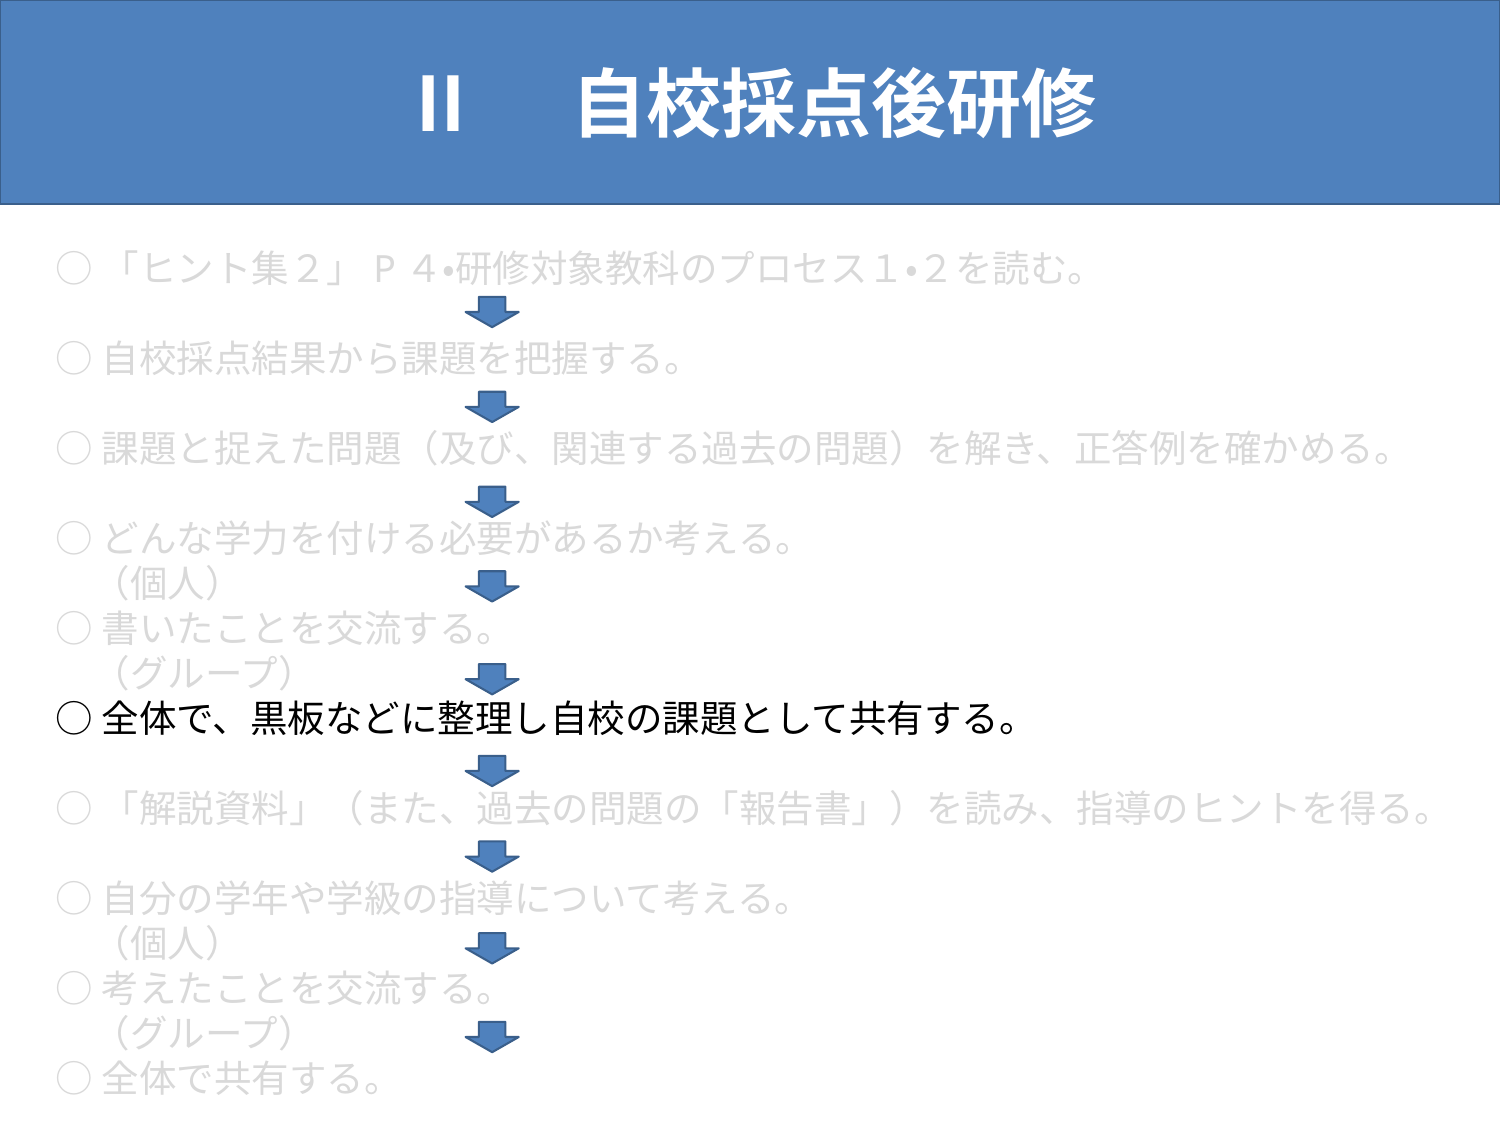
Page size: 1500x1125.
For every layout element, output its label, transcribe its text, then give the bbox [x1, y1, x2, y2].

text_box [464, 1020, 520, 1054]
text_box [464, 485, 520, 518]
text_box ○「ヒント集２」P４・研修対象教科のプロセス１・２を読む。 ○自校採点結果から課題を把握する。 ○課題と捉えた問題（及び、関連する過去の問題）を解き、正答例を確かめる。 ○どんな学力を付ける必要があるか考える。 （個人） ○書いたことを交流する。 （グループ） ○全体で、黒板などに整理し自校の課題として共有する。 ○「解説資料」（また、過去の問題の「報告書」）を読み、指導のヒントを得る。 ○自分の学年や学級の指導について考える。 （個人） ○考えたことを交流する。 （グループ） ○全体で共有する。 [40, 237, 1460, 1108]
text_box [464, 932, 520, 965]
text_box [464, 570, 520, 603]
text_box [464, 840, 520, 873]
text_box Ⅱ 自校採点後研修 [0, 0, 1500, 205]
text_box [464, 390, 520, 423]
text_box [464, 663, 520, 696]
text_box [464, 295, 520, 329]
text_box [464, 754, 520, 788]
